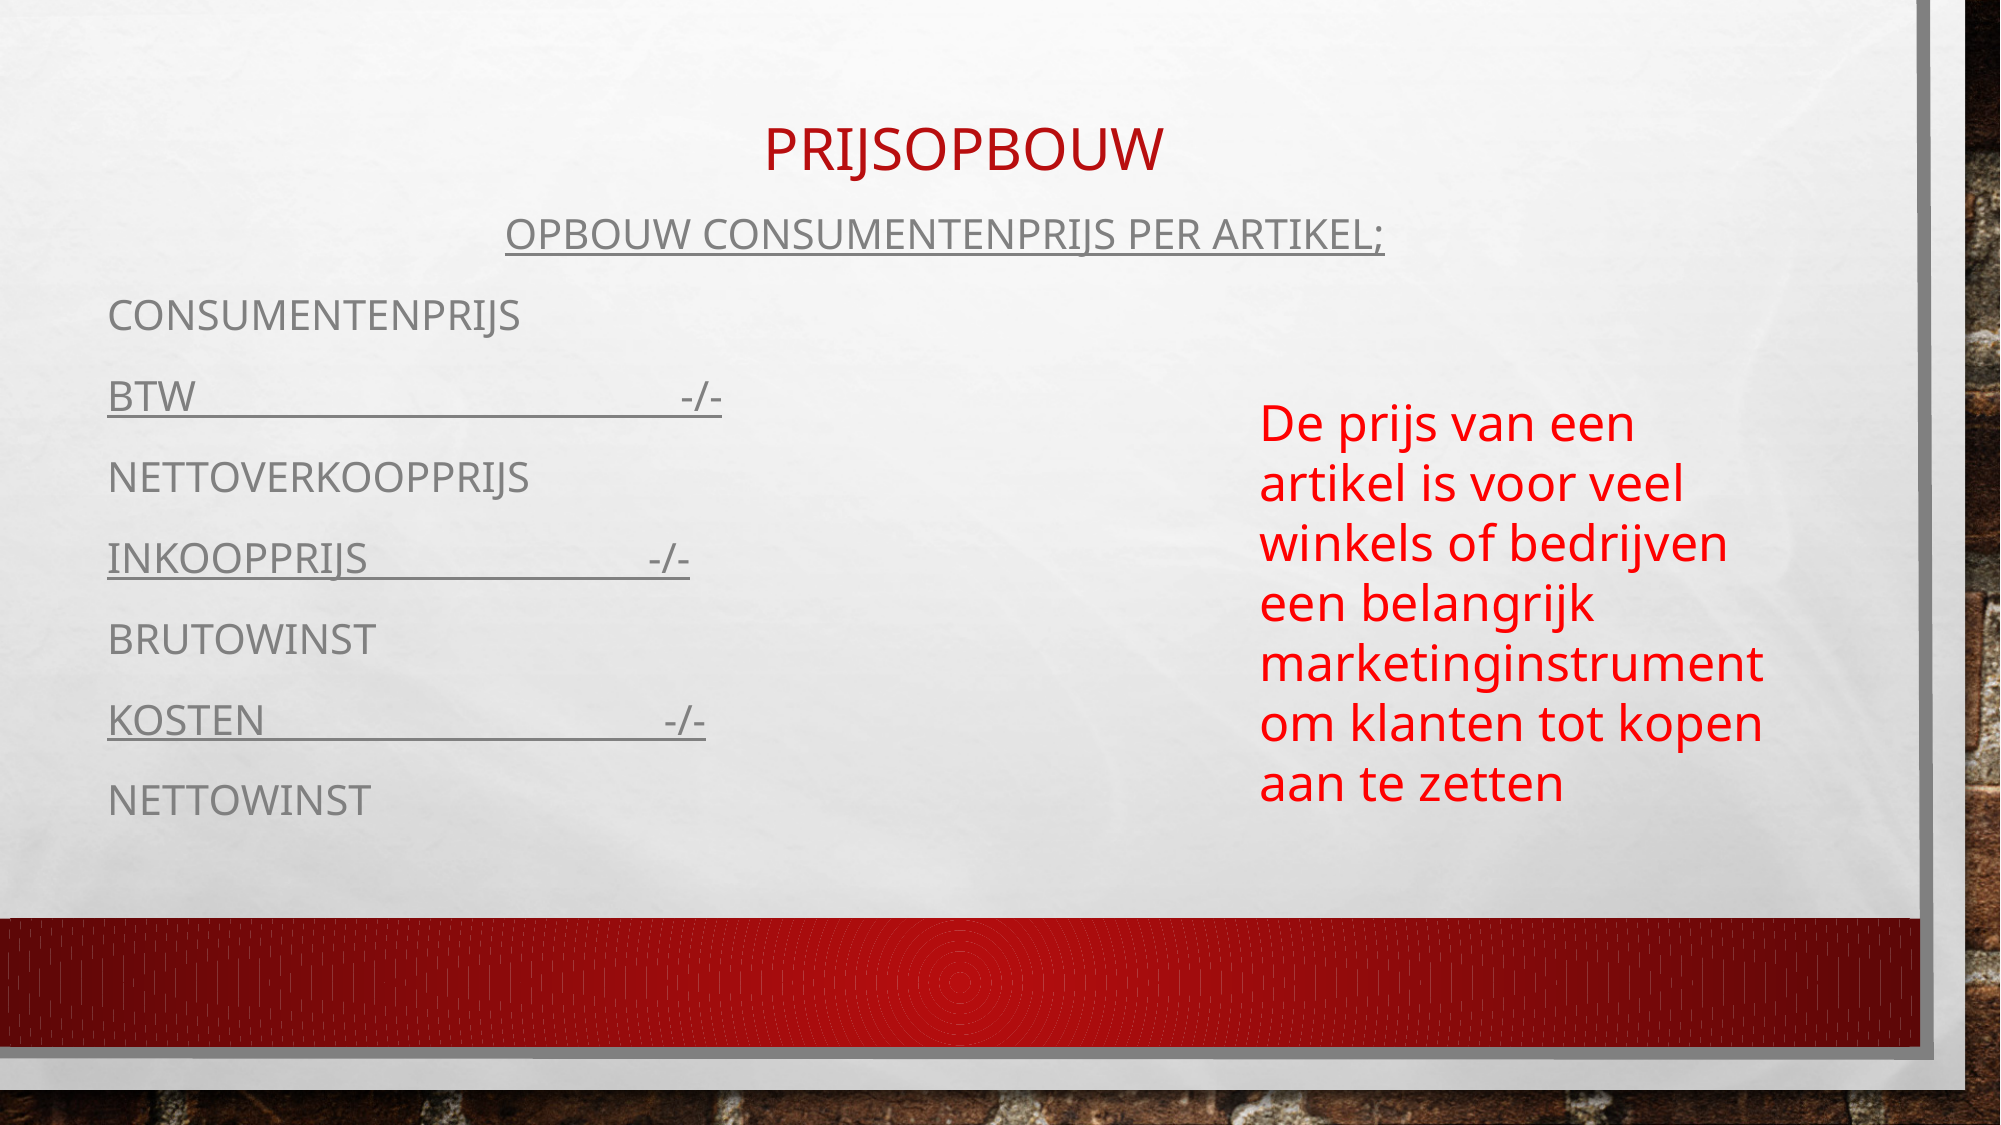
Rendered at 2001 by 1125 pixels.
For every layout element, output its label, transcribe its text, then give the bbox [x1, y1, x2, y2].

text_box De prijs van een artikel is voor veel winkels of bedrijven een belangrijk marketinginstrument om klanten tot kopen aan te zetten [1244, 383, 1798, 819]
title Prijsopbouw [112, 112, 1818, 191]
list Opbouw consumentenprijs per artikel; Consumentenprijs BTW -/- Nettoverkoopprijs Inkoopprijs -/- Brutowinst Kosten -/- Nettowinst [92, 190, 1798, 883]
picture [0, 0, 2000, 1125]
